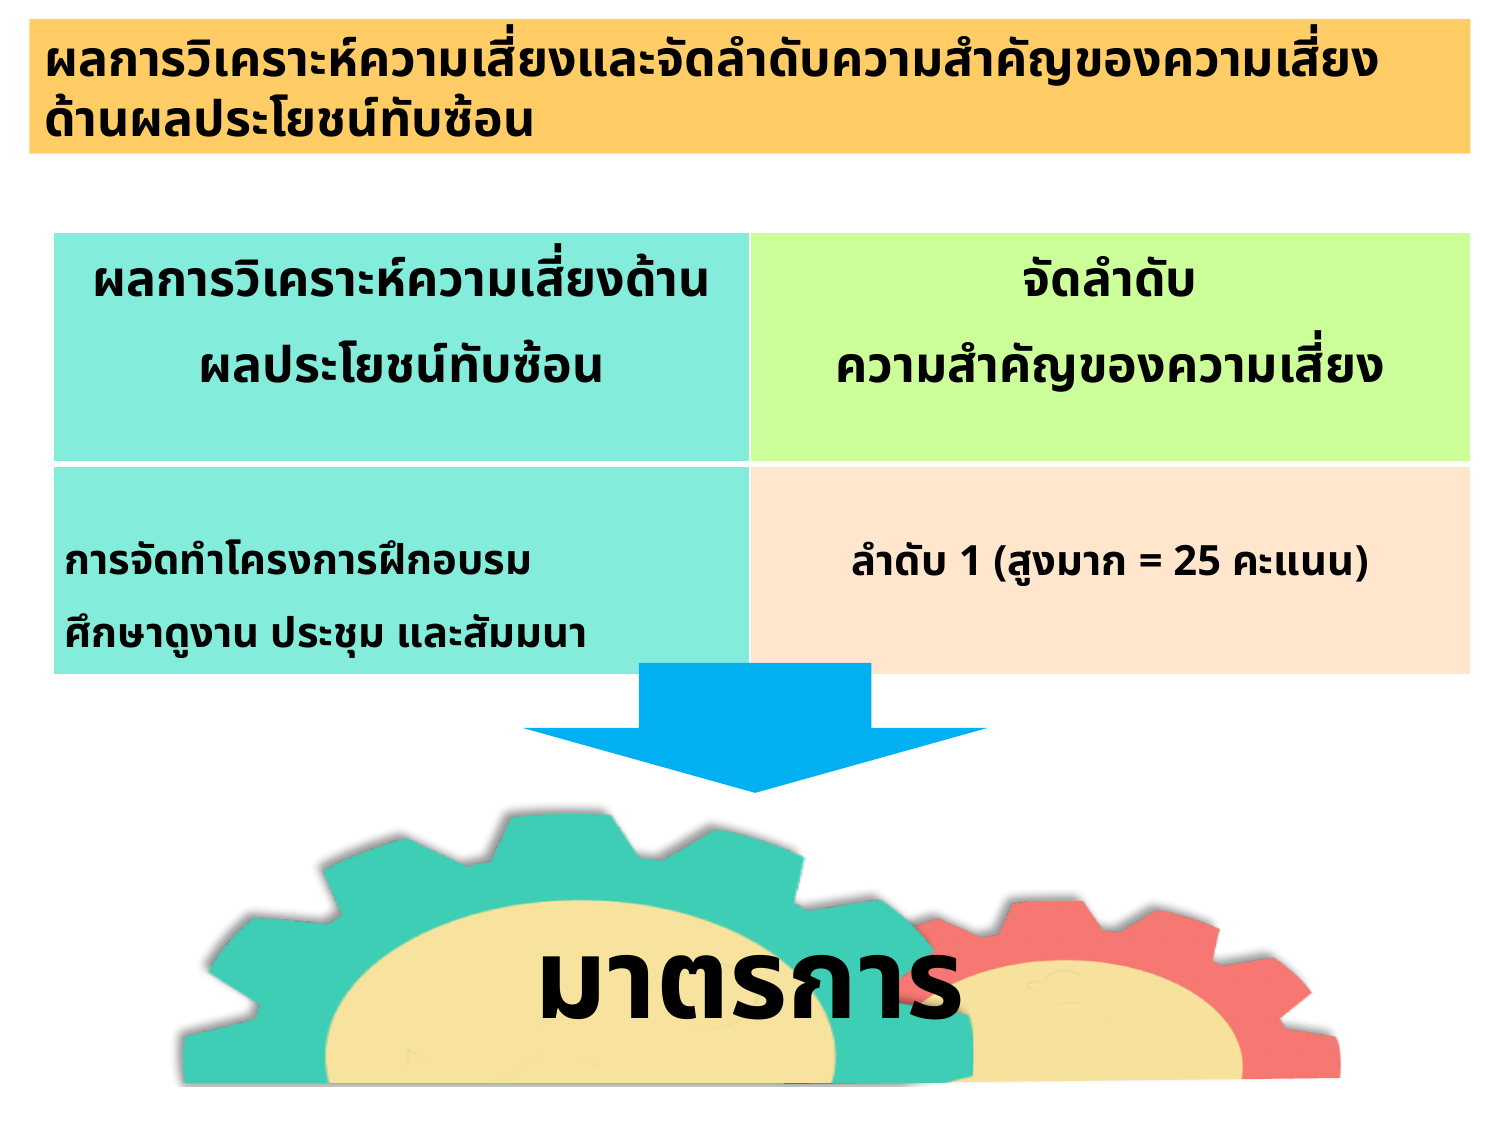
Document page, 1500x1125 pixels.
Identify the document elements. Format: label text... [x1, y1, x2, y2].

table_header จัดลำดับ ความสำคัญของความเสี่ยง [751, 233, 1470, 461]
text_box ผลการวิเคราะห์ความเสี่ยงและจัดลำดับความสำคัญของความเสี่ยงด้านผลประโยชน์ทับซ้อน [29, 18, 1471, 154]
text_box [520, 660, 991, 796]
table_cell การจัดทำโครงการฝึกอบรม ศึกษาดูงาน ประชุม และสัมมนา [54, 467, 749, 674]
table_cell ลำดับ 1 (สูงมาก = 25 คะแนน) [751, 467, 1470, 674]
table_header ผลการวิเคราะห์ความเสี่ยงด้านผลประโยชน์ทับซ้อน [54, 233, 749, 461]
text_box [182, 813, 1342, 1083]
